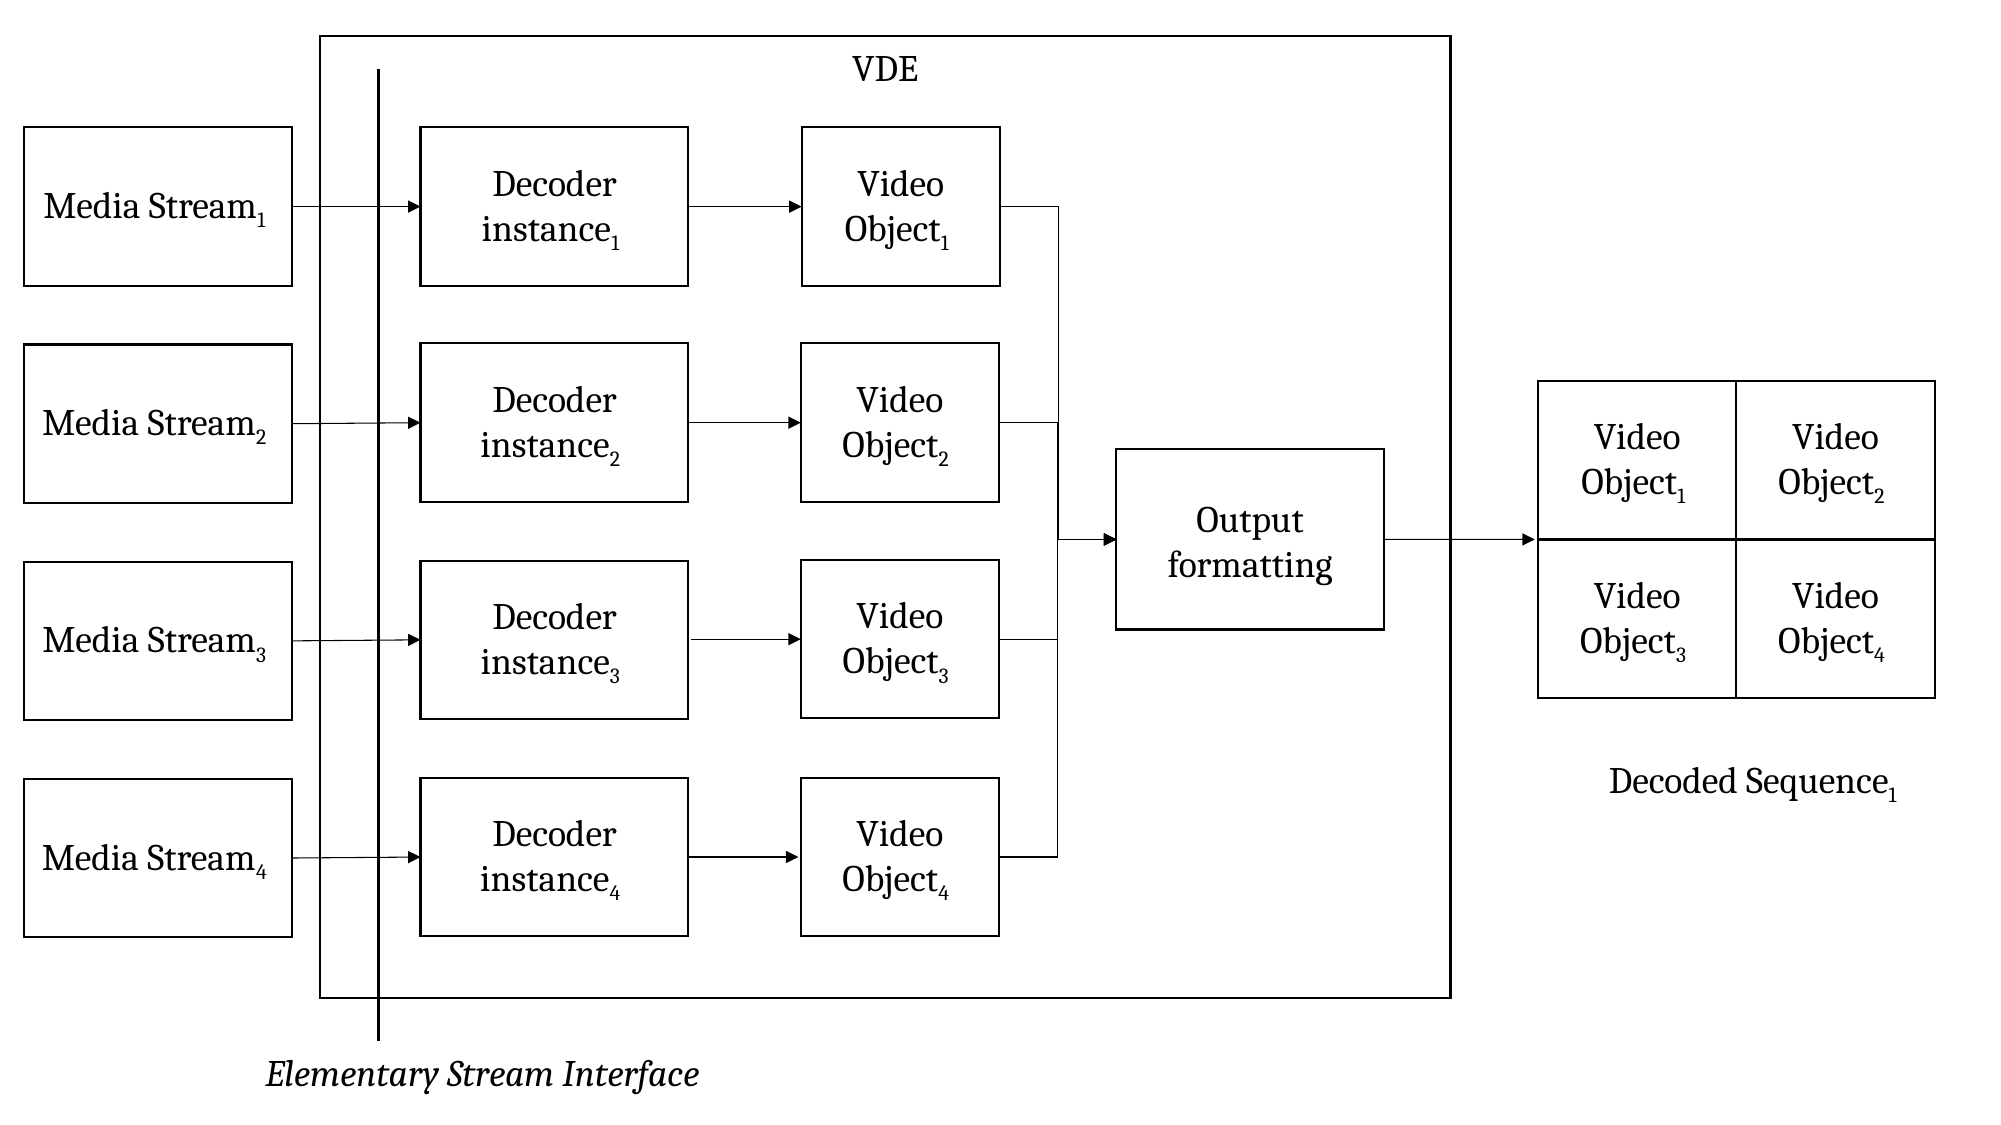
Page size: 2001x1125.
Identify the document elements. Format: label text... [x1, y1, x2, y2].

text_box Elementary Stream Interface [250, 1041, 715, 1102]
text_box VDE [319, 641, 377, 856]
text_box Media Stream1 [23, 126, 293, 287]
text_box Video Object3 [800, 559, 999, 719]
text_box Media Stream3 [23, 561, 293, 721]
text_box Decoder instance3 [419, 560, 689, 720]
text_box VDE [319, 424, 377, 639]
text_box Video Object1 [801, 126, 1001, 287]
text_box Output formatting [1117, 448, 1385, 631]
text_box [999, 640, 1117, 857]
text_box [999, 539, 1117, 640]
text_box Decoder instance1 [419, 126, 689, 287]
text_box Decoded Sequence1 [1593, 748, 1912, 815]
text_box VDE [319, 35, 1452, 538]
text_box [999, 422, 1117, 539]
text_box VDE [319, 858, 377, 999]
text_box Decoder instance4 [419, 777, 689, 937]
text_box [1537, 380, 1935, 698]
text_box VDE [380, 423, 1452, 999]
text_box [999, 206, 1117, 422]
text_box Decoder instance2 [419, 342, 689, 503]
text_box Video Object2 [800, 342, 999, 503]
text_box Media Stream2 [23, 343, 293, 504]
text_box Media Stream4 [23, 778, 293, 938]
text_box Video Object4 [800, 777, 1000, 937]
